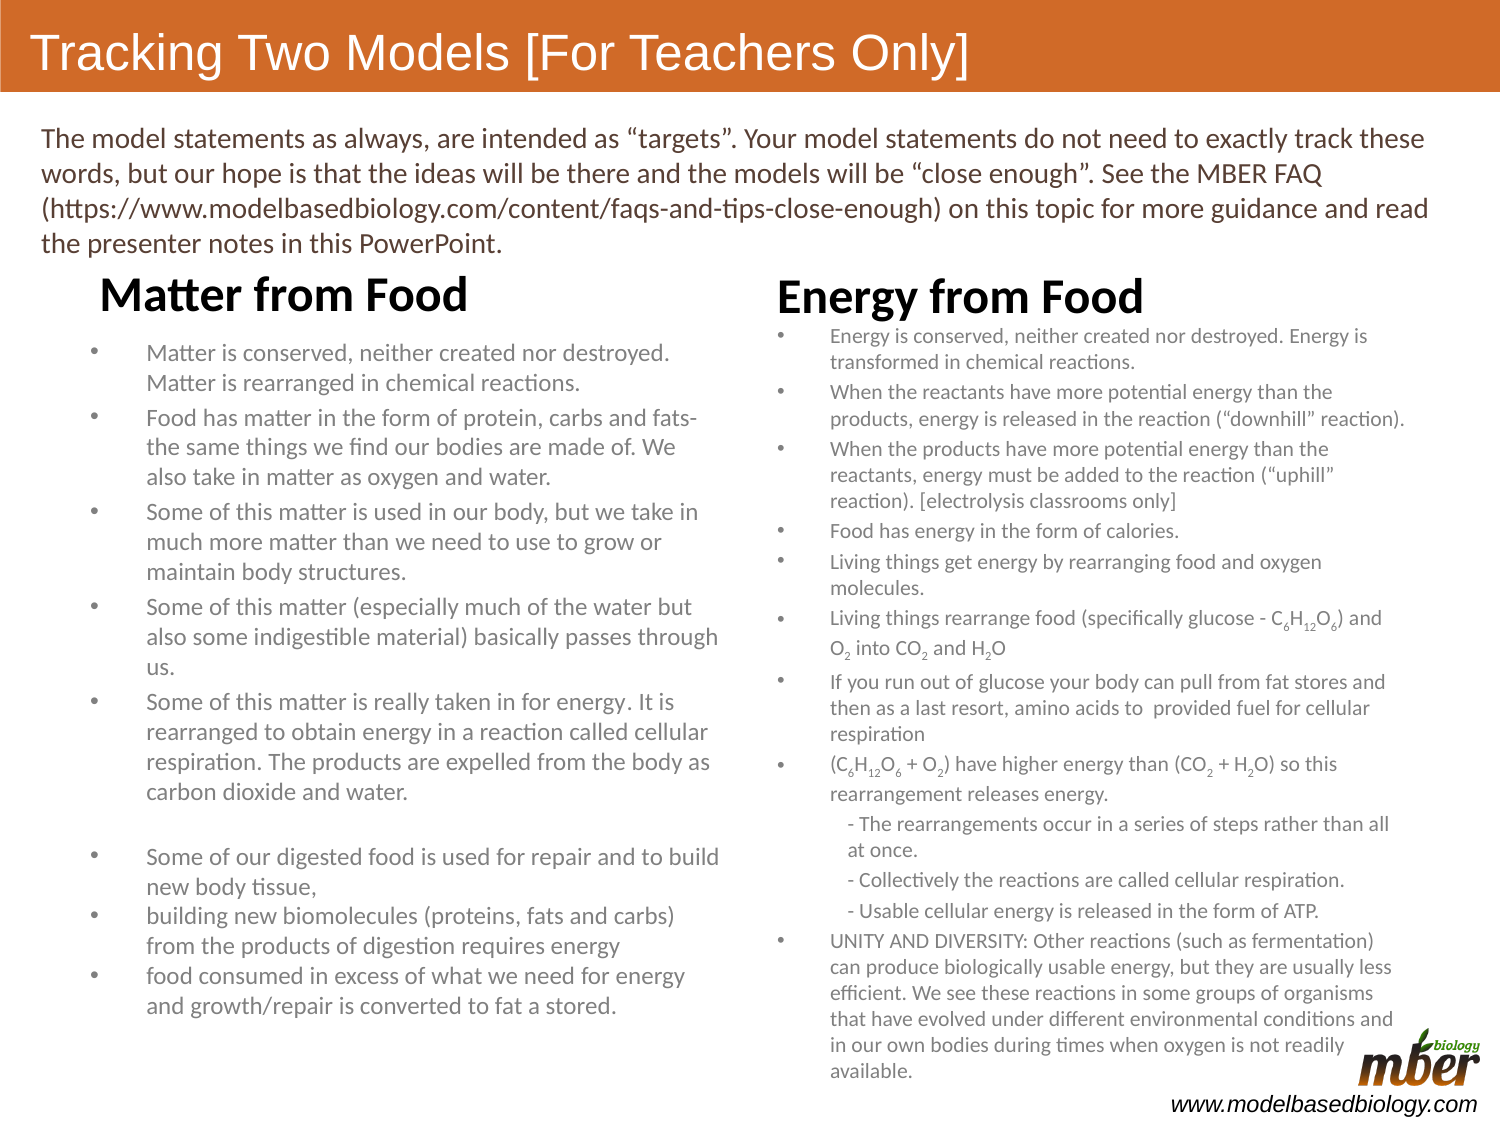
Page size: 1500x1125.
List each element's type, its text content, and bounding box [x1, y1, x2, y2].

title Tracking Two Models [For Teachers Only] [14, 11, 1480, 89]
list Energy from Food [761, 267, 1425, 314]
list Energy is conserved, neither created nor destroyed. Energy is transformed in chemical reactions. When the reactants have more potential energy than the products, energy is released in the reaction (“downhill” reaction). When the products have more potential energy than the reactants, energy must be added to the reaction (“uphill” reaction). [electrolysis classrooms only] Food has energy in the form of calories. Living things get energy by rearranging food and oxygen molecules. Living things rearrange food (specifically glucose - C6H12O﻿6﻿) and O2 into CO2 and H2O If you run out of glucose your body can pull from fat stores and then as a last resort, amino acids to provided fuel for cellular respiration (C6H12O6 + O2) have higher energy than (CO2 + H2O) so this rearrangement releases energy. - The rearrangements occur in a series of steps rather than all at once. - Collectively the reactions are called cellular respiration. - Usable cellular energy is released in the form of ATP. UNITY AND DIVERSITY: Other reactions (such as fermentation) can produce biologically usable energy, but they are usually less efficient. We see these reactions in some groups of organisms that have evolved under different environmental conditions and in our own bodies during times when oxygen is not readily available. [761, 314, 1425, 1104]
text_box [287, 821, 1354, 1099]
list Matter is conserved, neither created nor destroyed. Matter is rearranged in chemical reactions. Food has matter in the form of protein, carbs and fats- the same things we find our bodies are made of. We also take in matter as oxygen and water. Some of this matter is used in our body, but we take in much more matter than we need to use to grow or maintain body structures. Some of this matter (especially much of the water but also some indigestible material) basically passes through us. Some of this matter is really taken in for energy. It is rearranged to obtain energy in a reaction called cellular respiration. The products are expelled from the body as carbon dioxide and water. Some of our digested food is used for repair and to build new body tissue, building new biomolecules (proteins, fats and carbs) from the products of digestion requires energy food consumed in excess of what we need for energy and growth/repair is converted to fat a stored. [75, 328, 738, 1104]
text_box The model statements as always, are intended as “targets”. Your model statements do not need to exactly track these words, but our hope is that the ideas will be there and the models will be “close enough”. See the MBER FAQ (https://www.modelbasedbiology.com/content/faqs-and-tips-close-enough) on this topic for more guidance and read the presenter notes in this PowerPoint. [26, 112, 1480, 267]
list Matter from Food [84, 267, 748, 329]
picture [1425, 1028, 1480, 1086]
